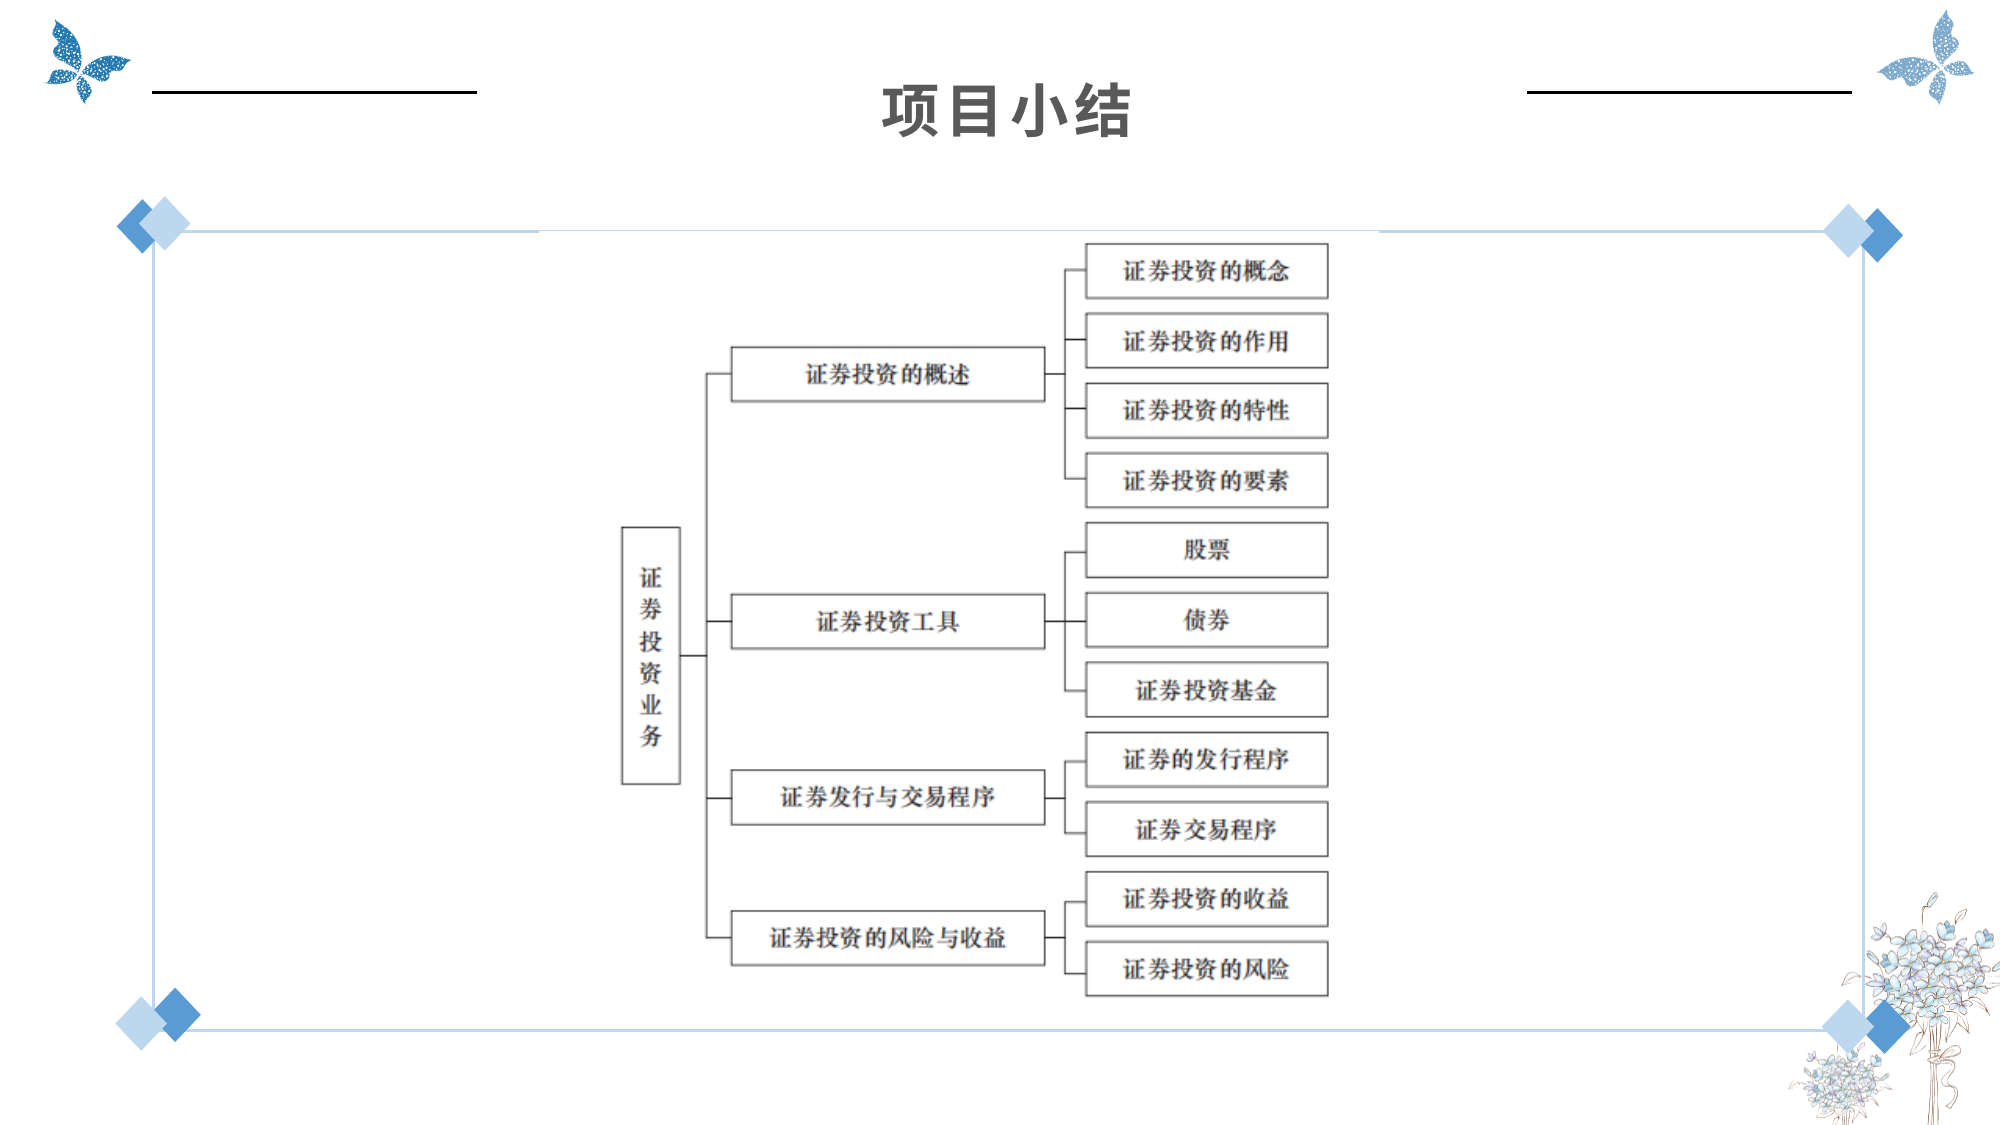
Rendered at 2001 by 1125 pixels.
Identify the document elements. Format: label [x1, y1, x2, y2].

text_box [151, 66, 1852, 153]
picture [1788, 892, 2000, 1125]
text_box [115, 196, 1911, 1054]
picture [539, 231, 1379, 1006]
